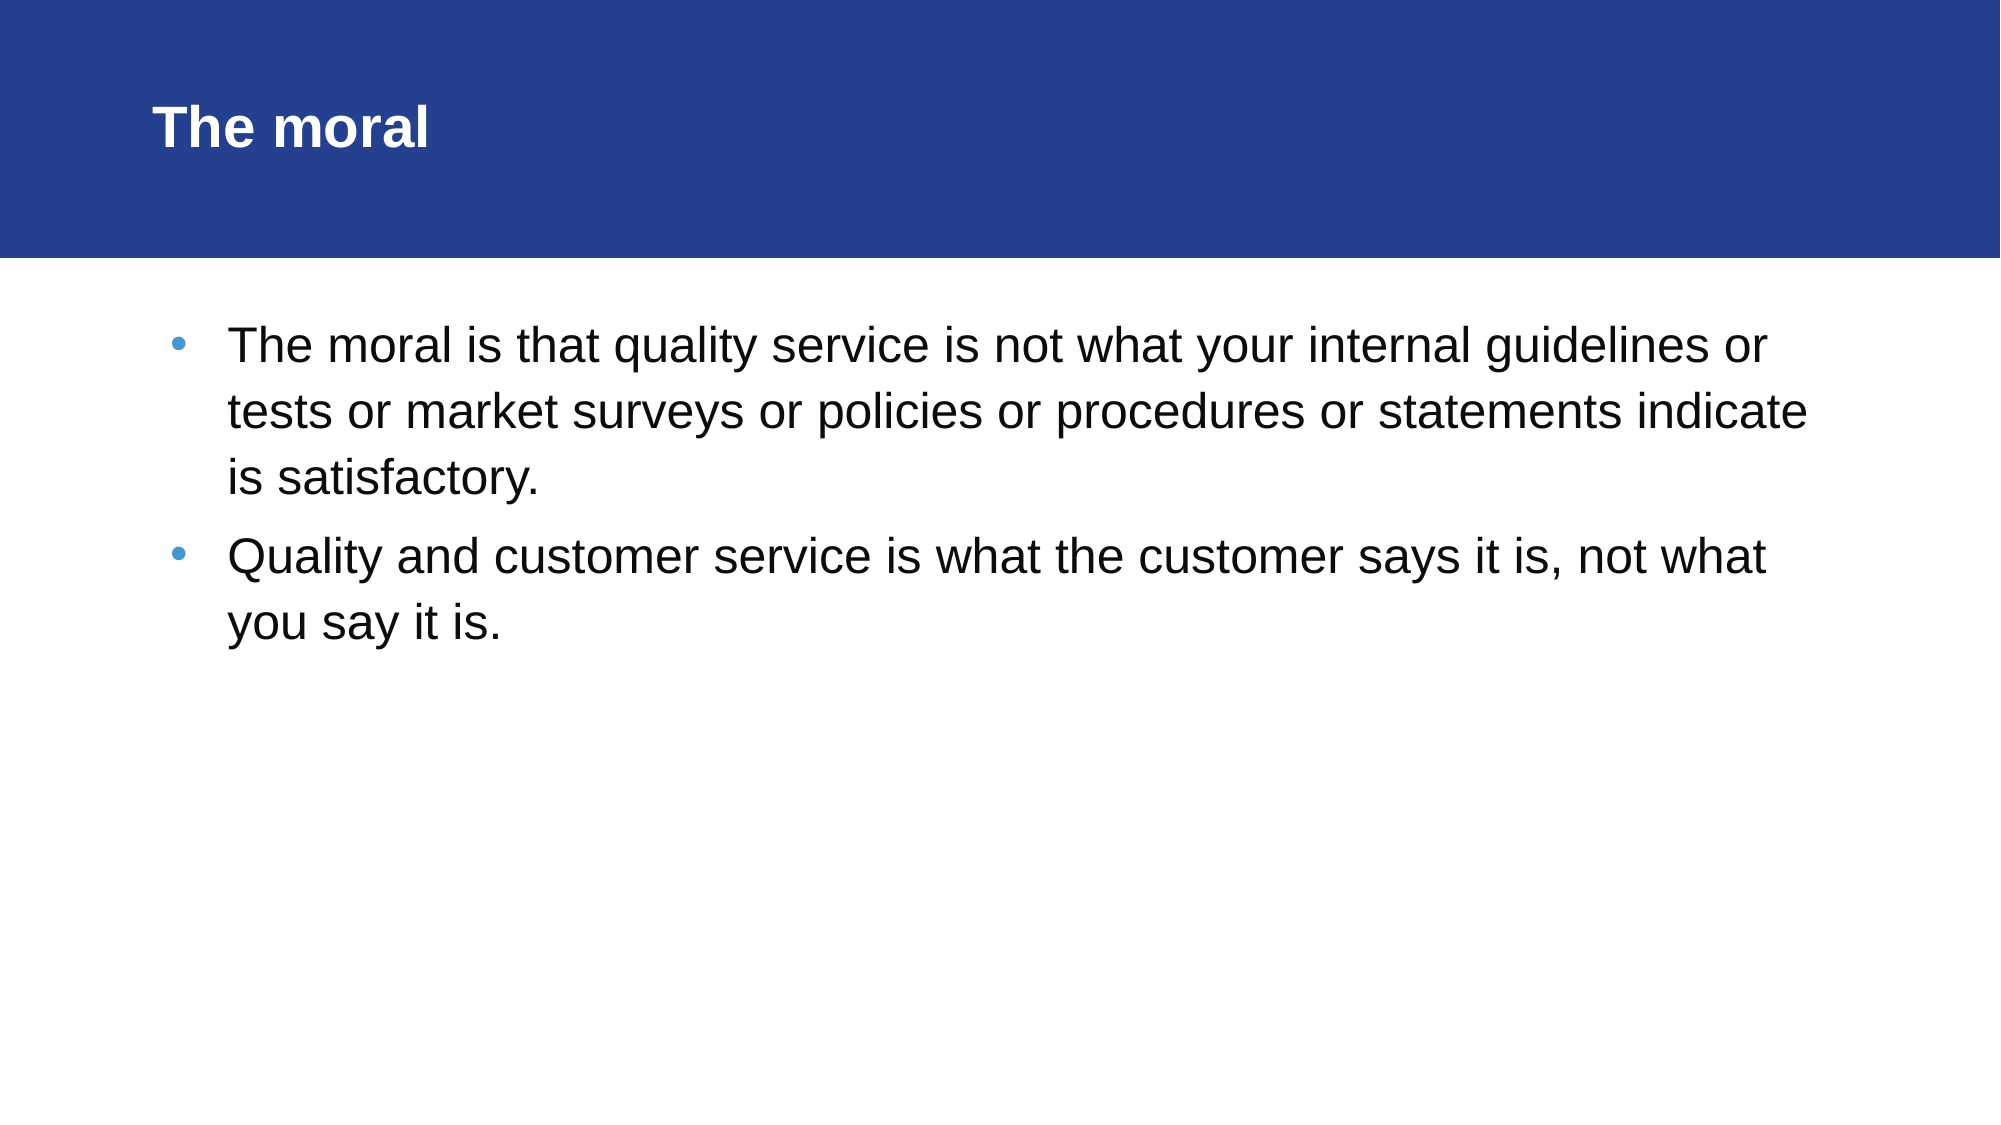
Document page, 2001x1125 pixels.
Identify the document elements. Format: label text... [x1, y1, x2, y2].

title The moral [137, 20, 1863, 238]
list The moral is that quality service is not what your internal guidelines or tests or market surveys or policies or procedures or statements indicate is satisfactory. Quality and customer service is what the customer says it is, not what you say it is. [137, 299, 1863, 1025]
